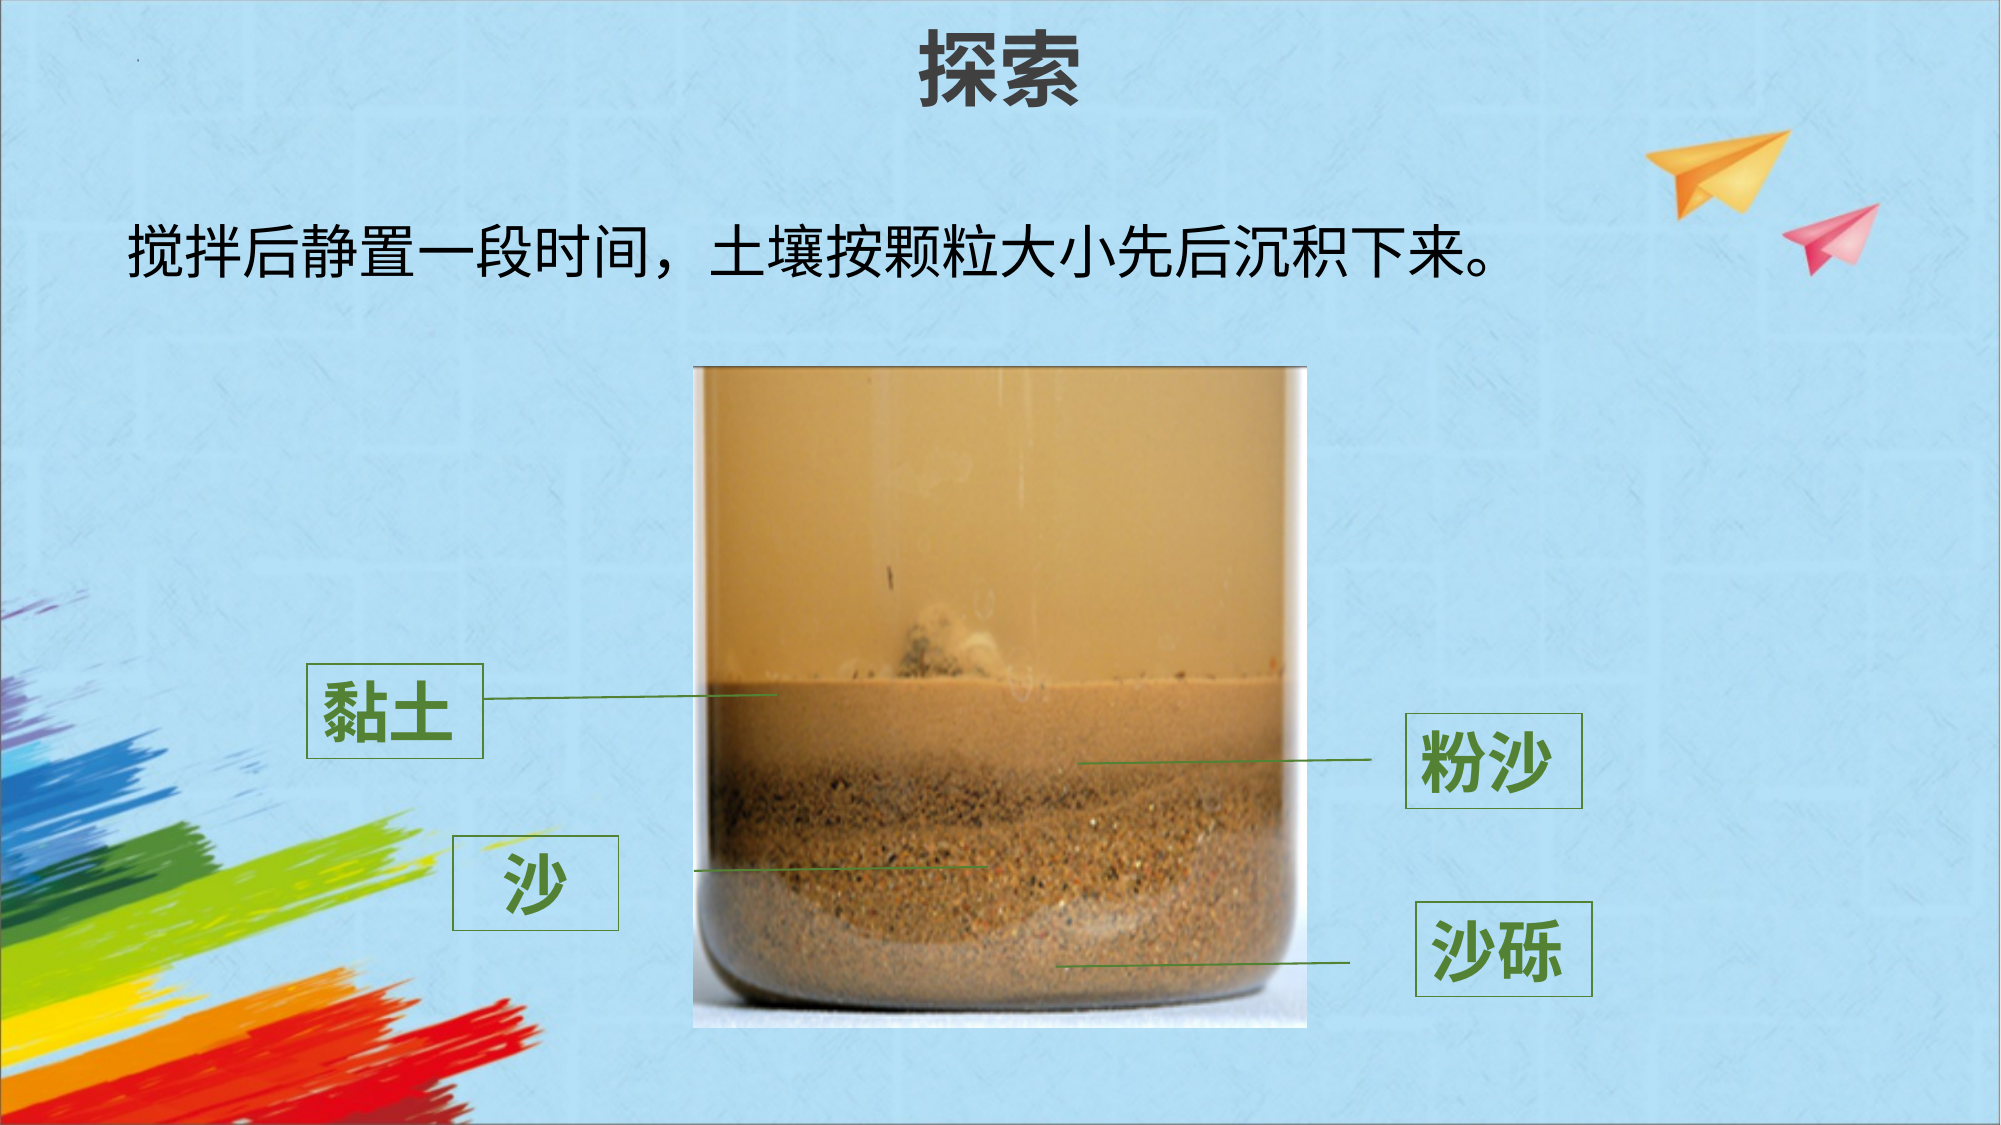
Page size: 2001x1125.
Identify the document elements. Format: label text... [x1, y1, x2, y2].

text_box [483, 694, 778, 699]
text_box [1077, 759, 1372, 764]
text_box 沙砾 [1416, 902, 1592, 997]
text_box 沙 [453, 835, 619, 931]
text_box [1055, 962, 1350, 967]
text_box 搅拌后静置一段时间，土壤按颗粒大小先后沉积下来。 [111, 207, 1774, 293]
text_box 粉沙 [1406, 713, 1582, 809]
title 探索 [137, 0, 1863, 135]
text_box 黏土 [307, 663, 484, 759]
picture [0, 0, 2001, 1125]
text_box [693, 866, 988, 871]
